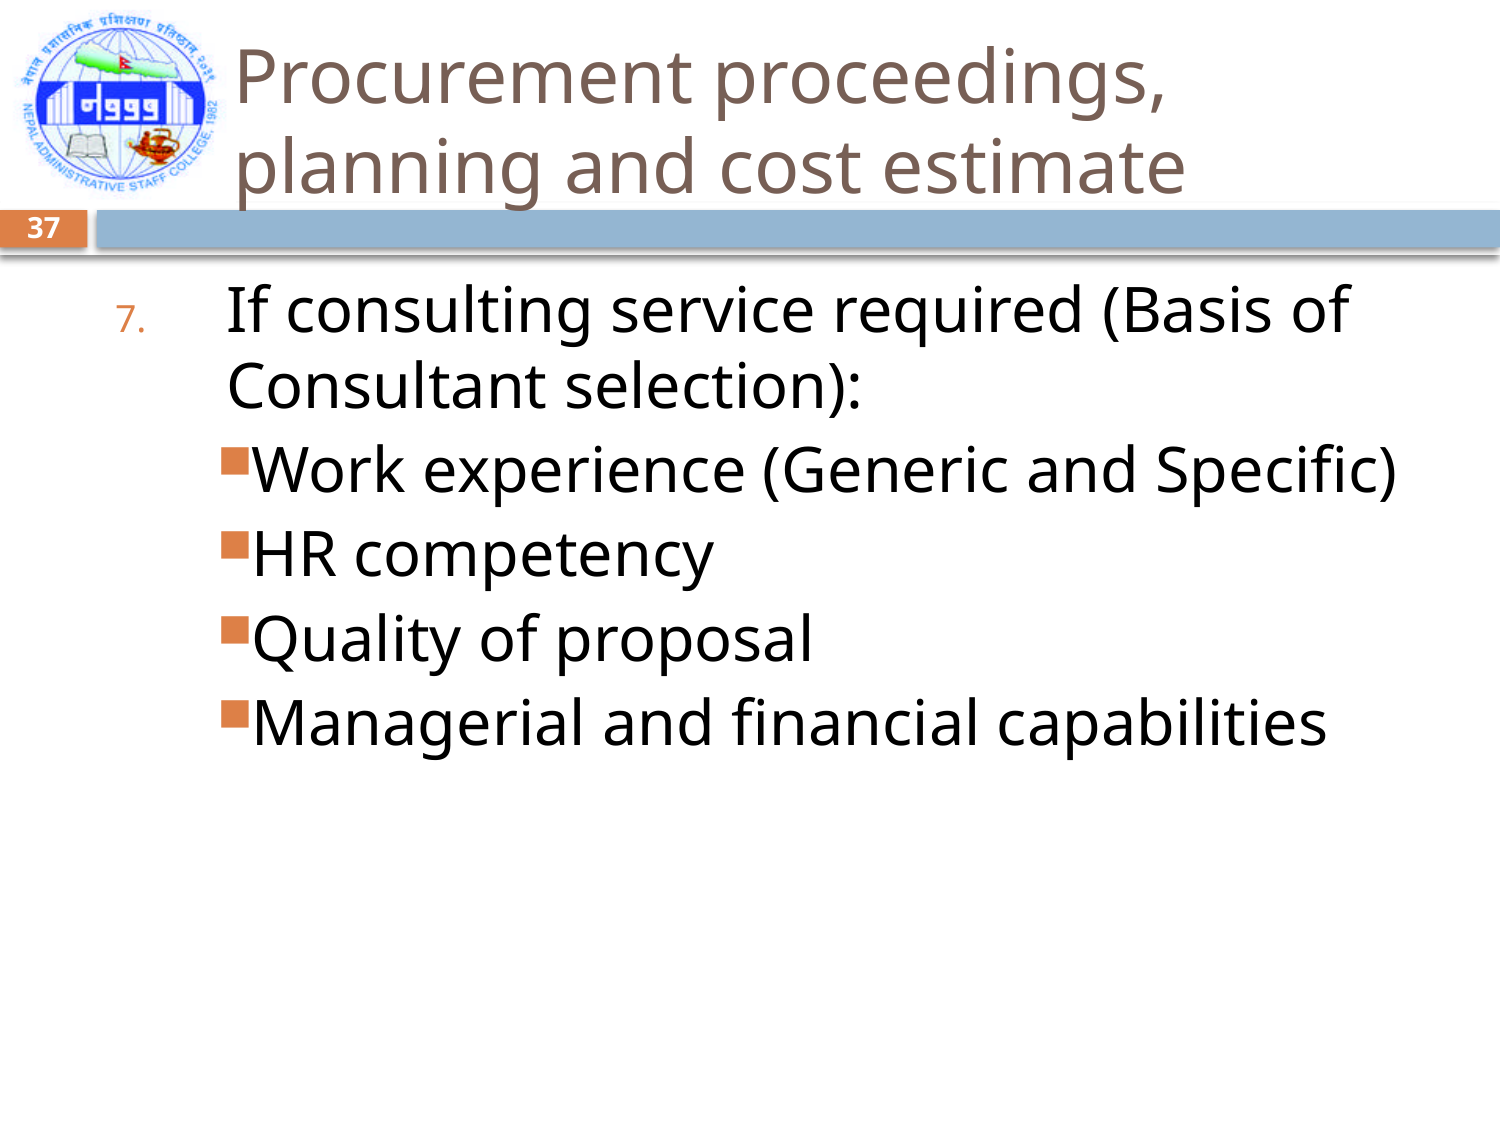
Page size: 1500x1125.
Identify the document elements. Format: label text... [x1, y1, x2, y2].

slide_number 37 [0, 208, 88, 249]
title Procurement proceedings, planning and cost estimate [218, 37, 1471, 200]
list If consulting service required (Basis of Consultant selection): Work experience (Generic and Specific) HR competency Quality of proposal Managerial and financial capabilities [100, 262, 1438, 1000]
picture [1, 0, 236, 208]
